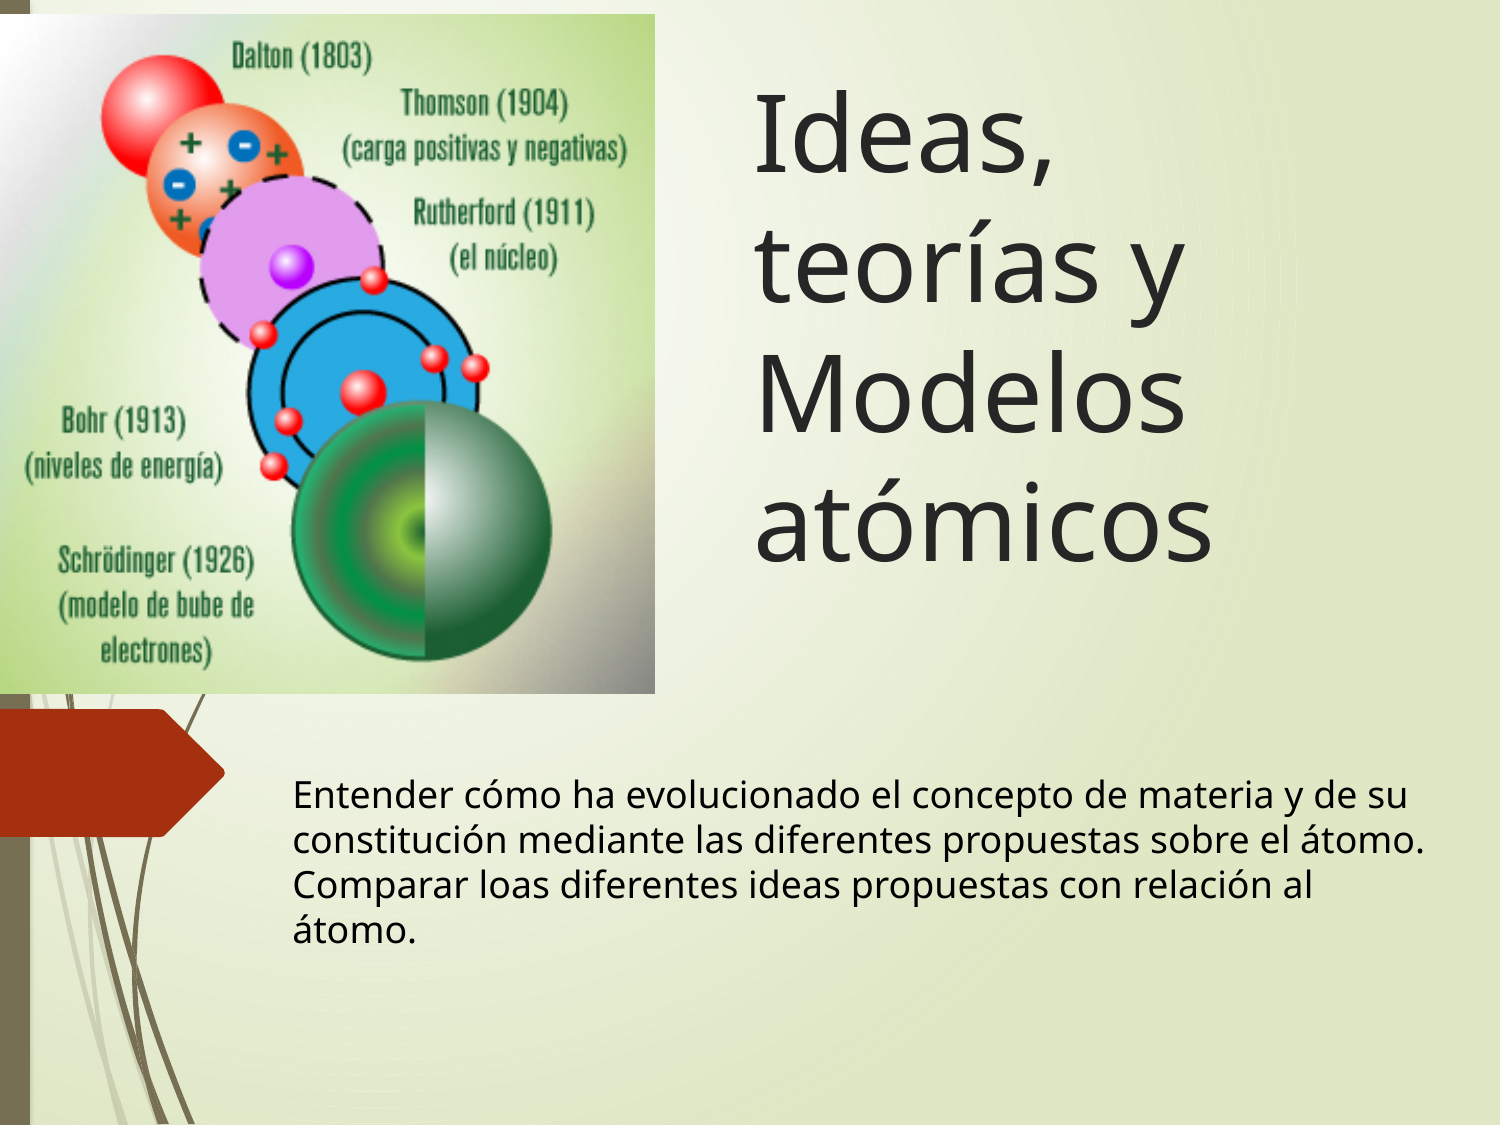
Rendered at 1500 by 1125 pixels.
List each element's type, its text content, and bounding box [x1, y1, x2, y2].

picture [0, 14, 655, 695]
text_box Entender cómo ha evolucionado el concepto de materia y de su constitución mediante las diferentes propuestas sobre el átomo. Comparar loas diferentes ideas propuestas con relación al átomo. [277, 763, 1447, 958]
title Ideas, teorías y Modelos atómicos [738, 54, 1447, 591]
